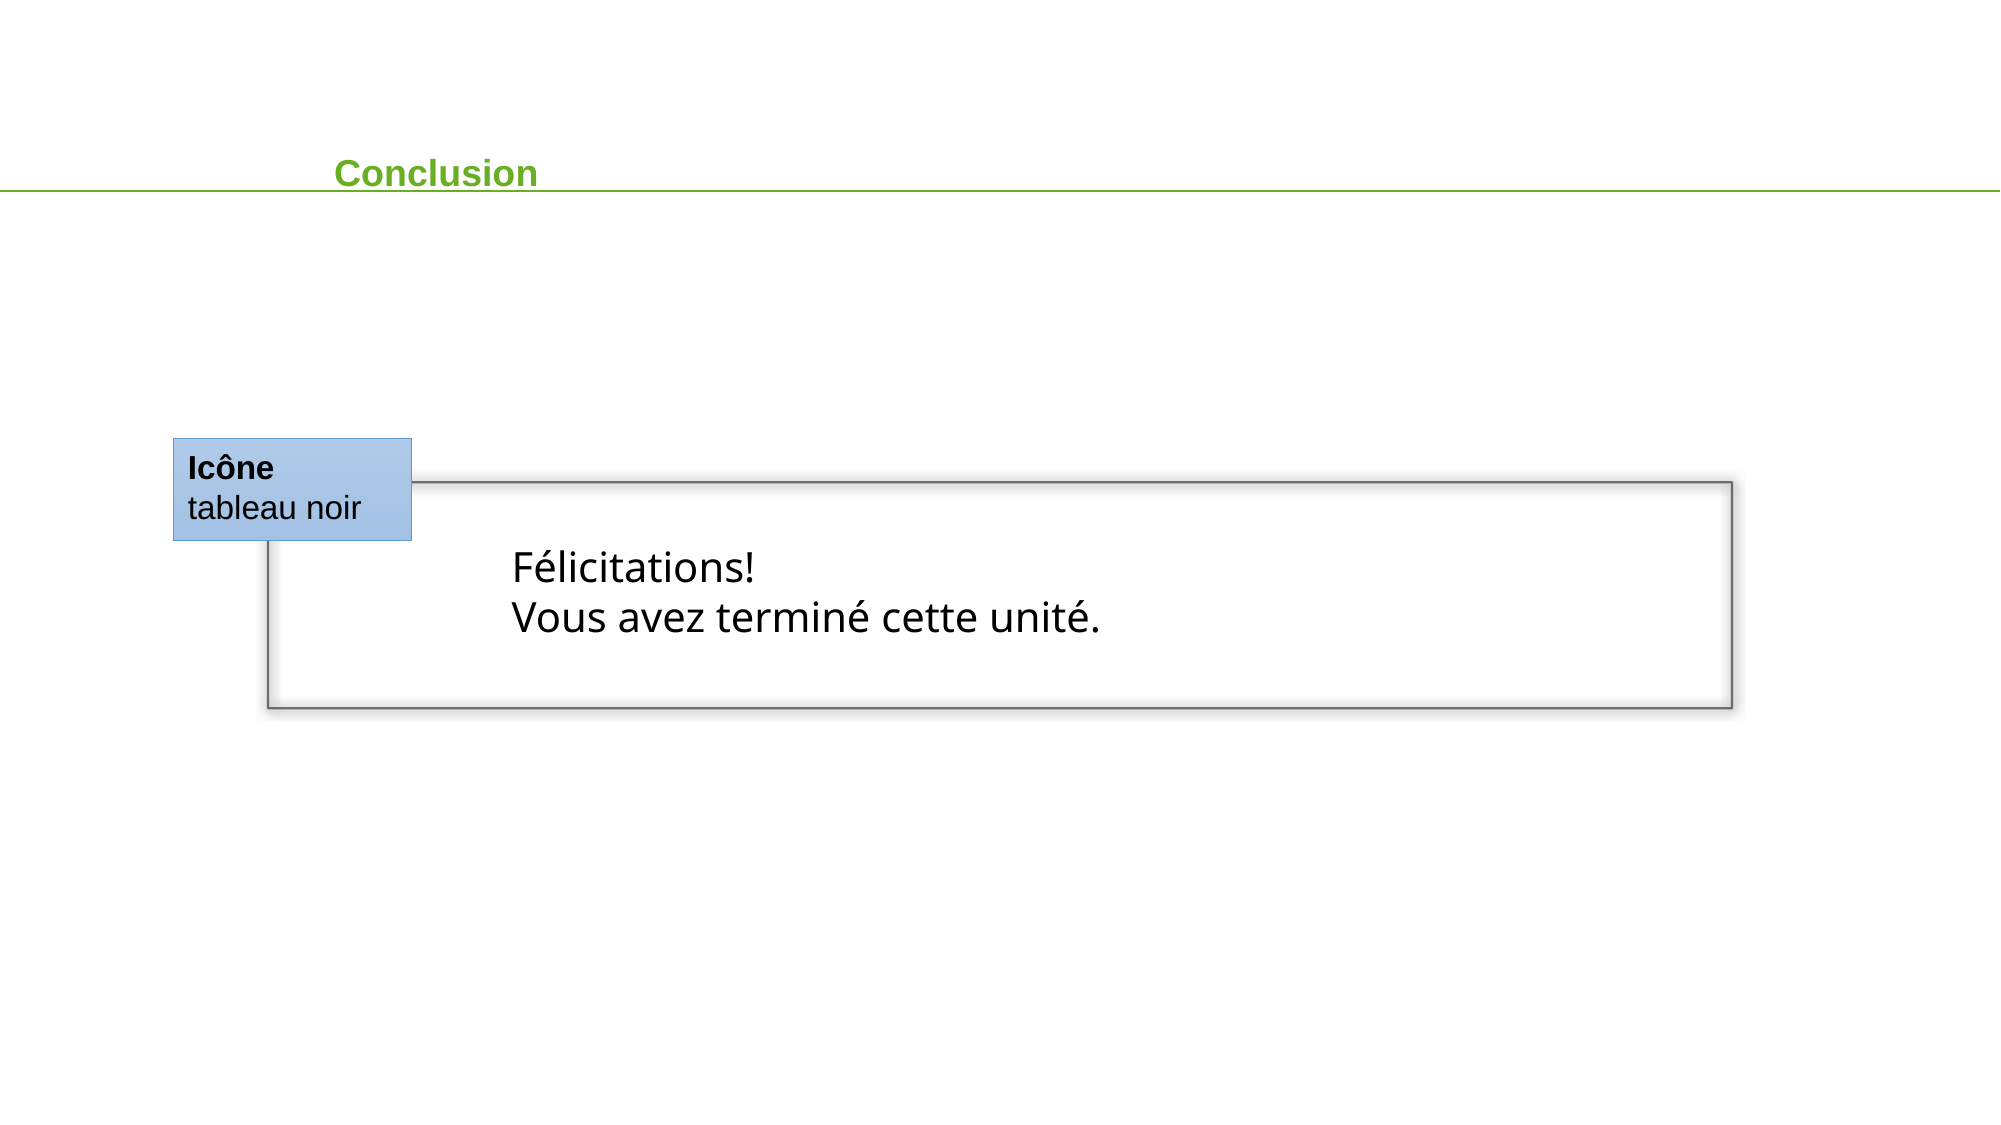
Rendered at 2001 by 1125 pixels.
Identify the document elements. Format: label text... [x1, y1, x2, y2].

text_box Icône tableau noir [173, 438, 412, 541]
text_box [267, 482, 1732, 709]
text_box Conclusion [319, 141, 1520, 202]
